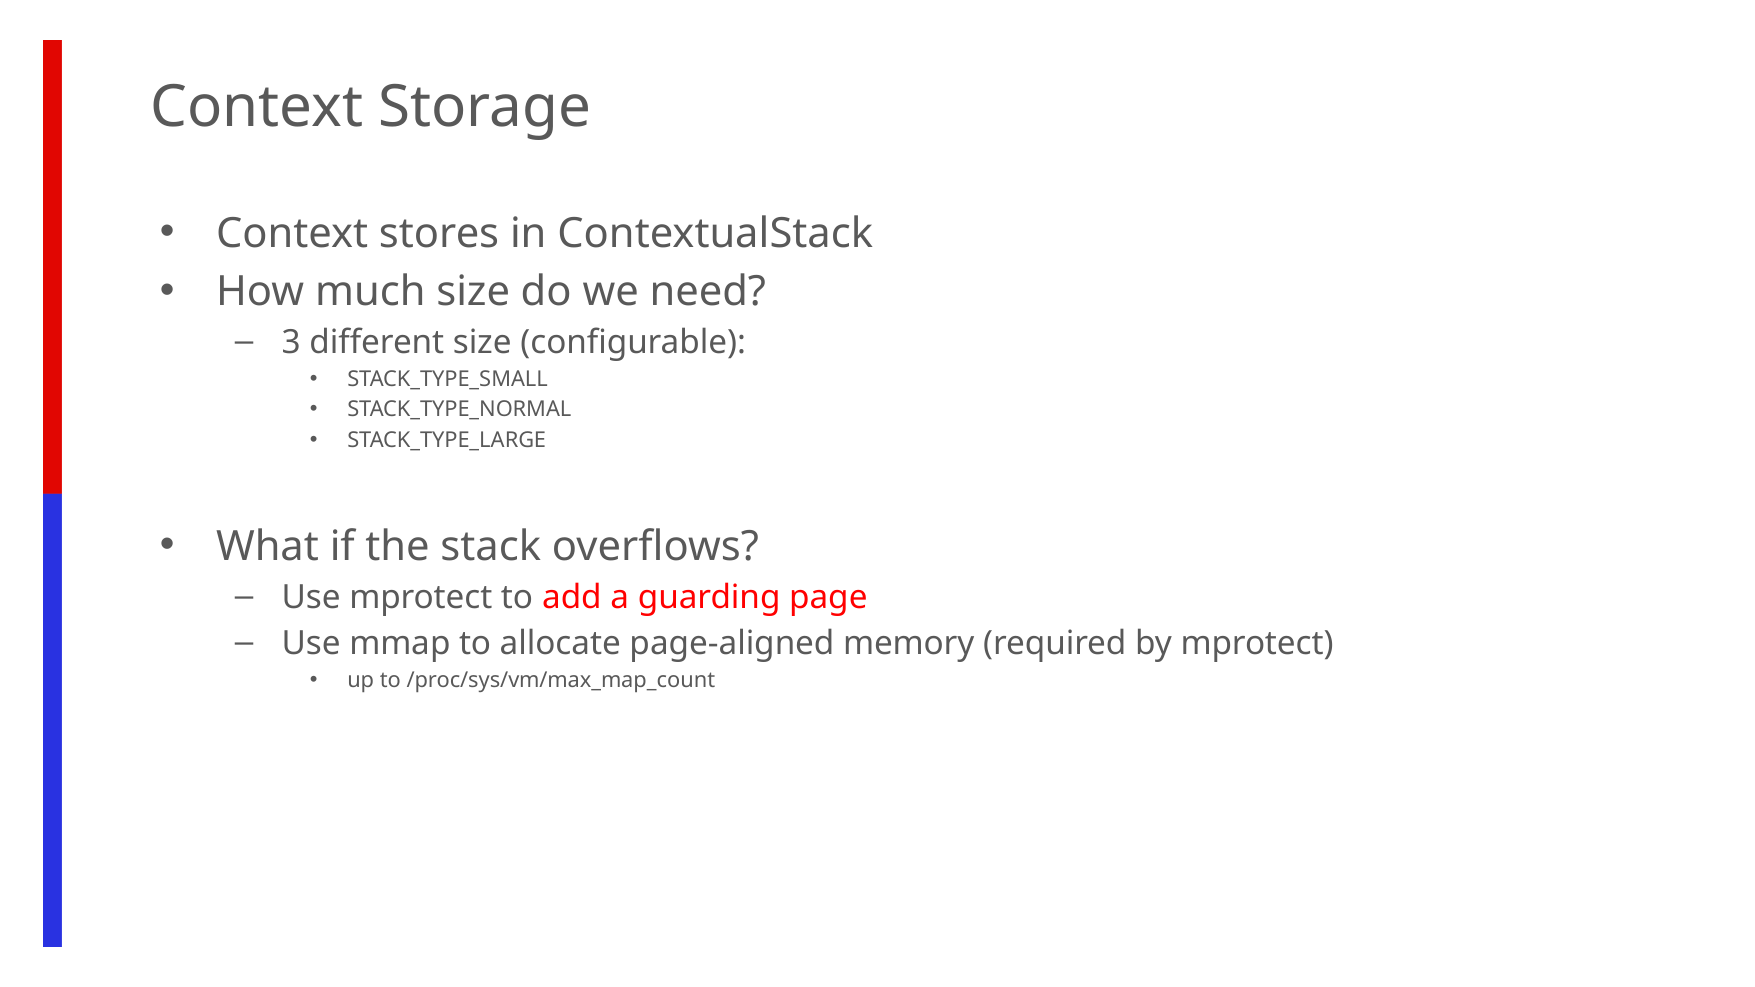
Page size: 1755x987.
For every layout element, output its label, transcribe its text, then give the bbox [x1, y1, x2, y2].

list Context stores in ContextualStack How much size do we need? 3 different size (configurable): STACK_TYPE_SMALL STACK_TYPE_NORMAL STACK_TYPE_LARGE What if the stack overflows? Use mprotect to add a guarding page Use mmap to allocate page-aligned memory (required by mprotect) up to /proc/sys/vm/max_map_count [144, 197, 1669, 848]
text_box Context Storage [135, 60, 1657, 146]
picture [43, 40, 62, 947]
